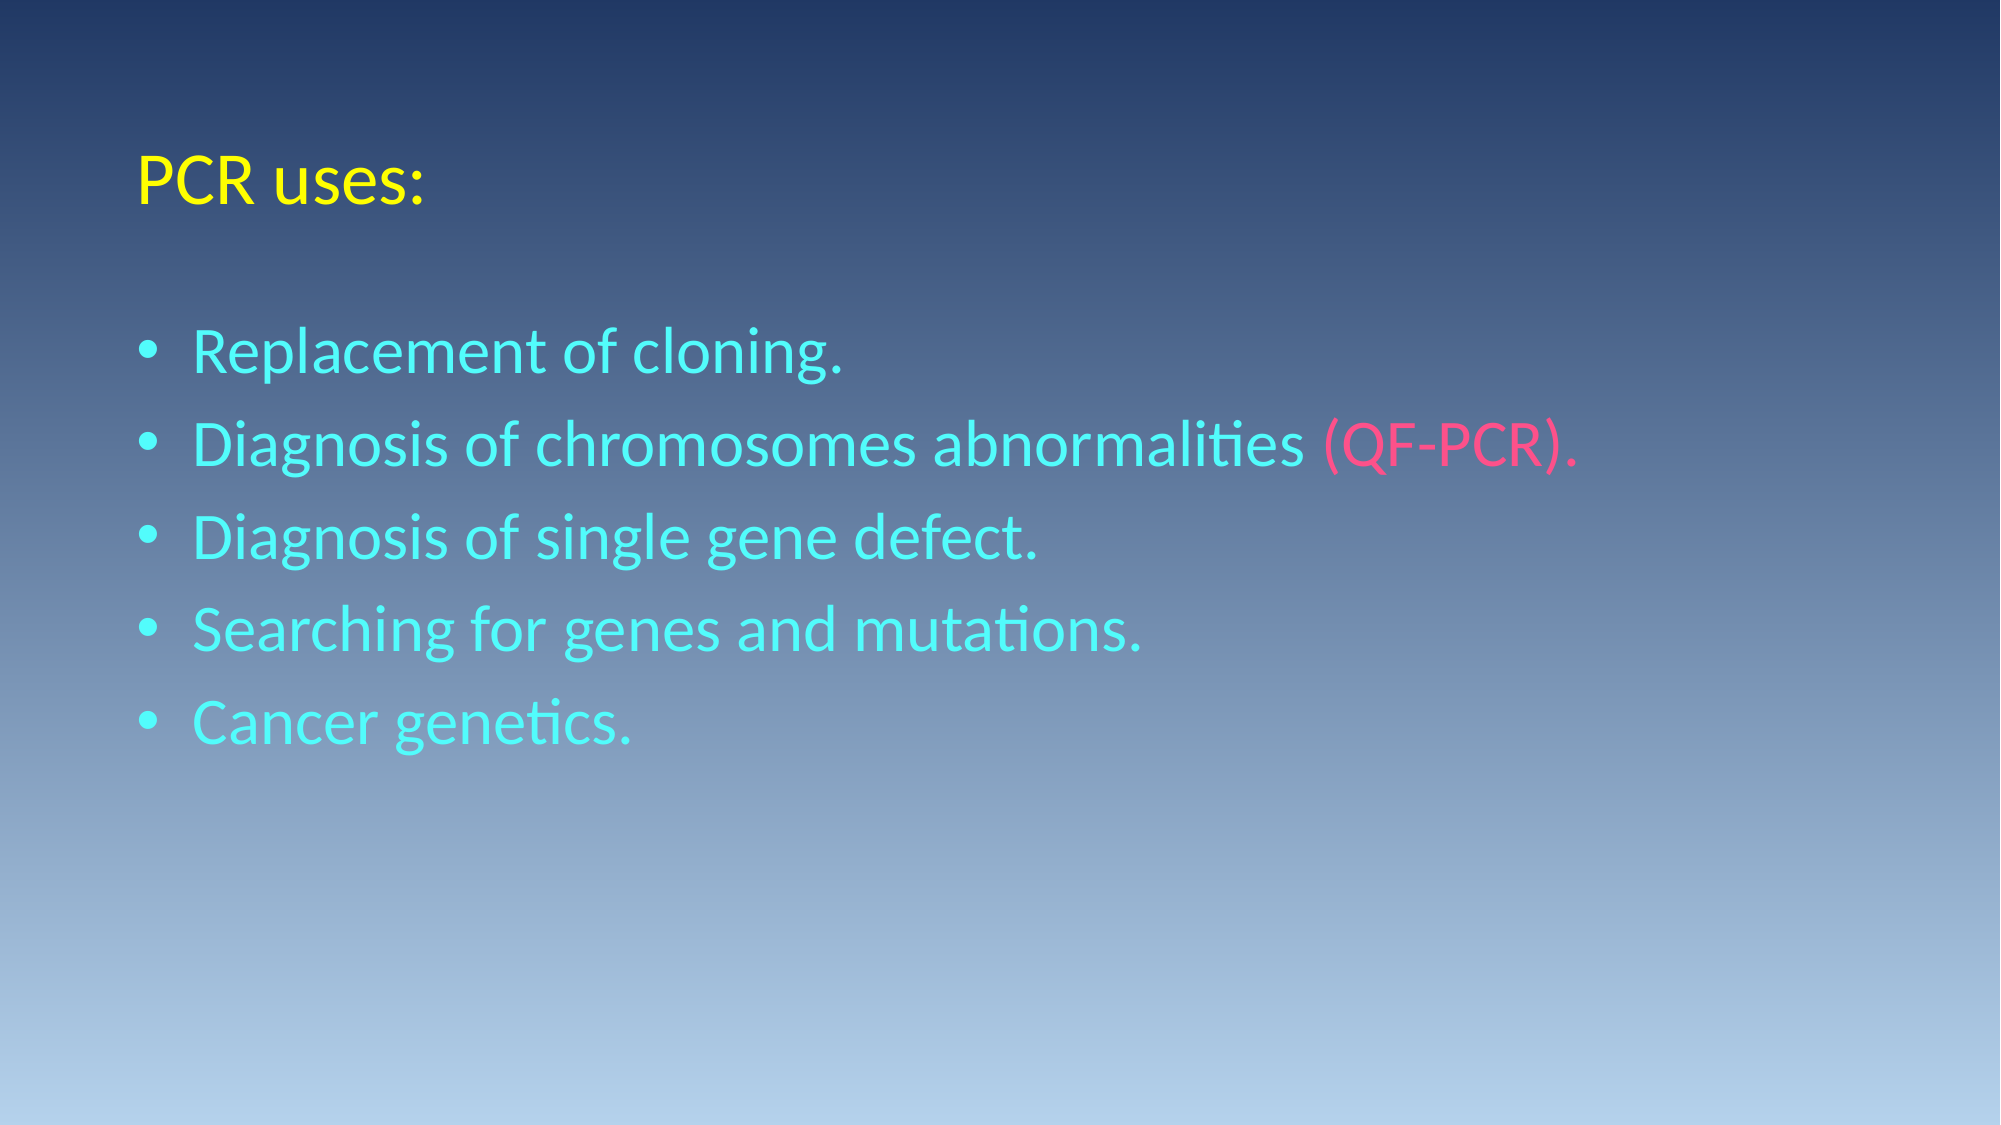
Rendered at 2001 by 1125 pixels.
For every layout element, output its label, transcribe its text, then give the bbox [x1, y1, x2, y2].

subtitle PCR uses: Replacement of cloning. Diagnosis of chromosomes abnormalities (QF-PCR). Diagnosis of single gene defect. Searching for genes and mutations. Cancer genetics. [121, 131, 1793, 954]
